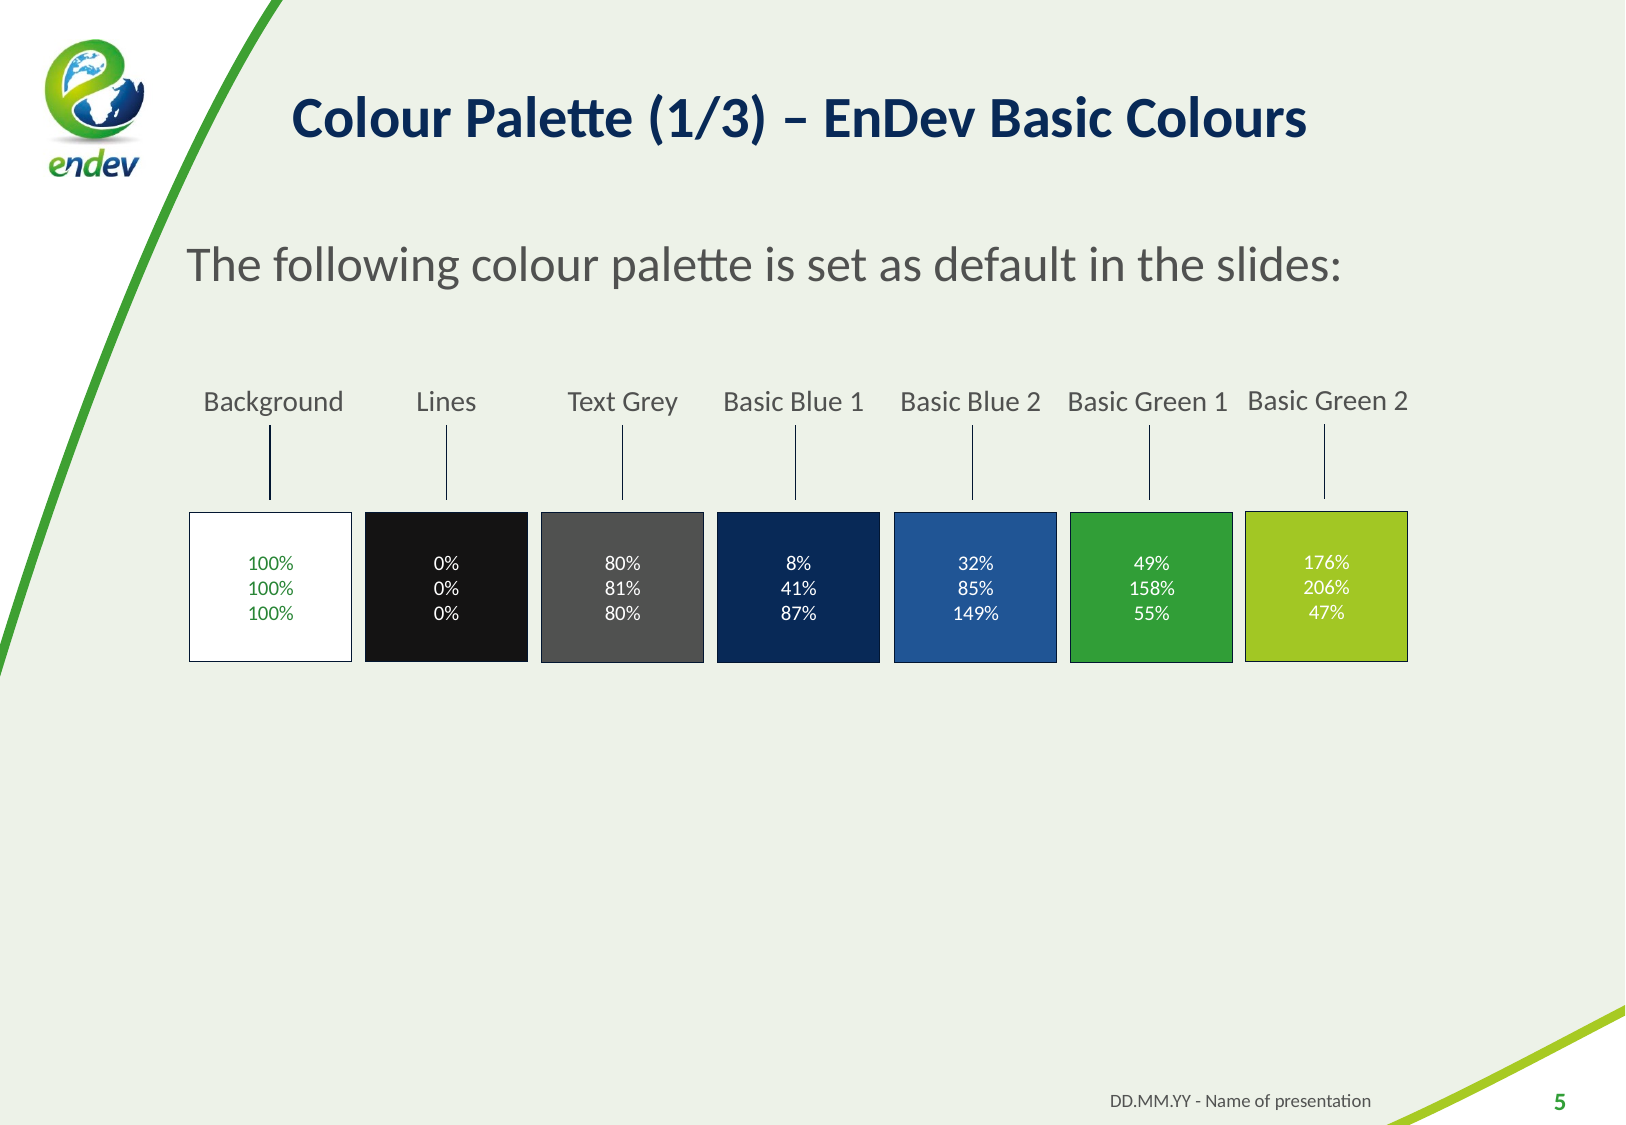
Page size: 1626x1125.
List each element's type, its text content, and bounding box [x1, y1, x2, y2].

text_box 32% 85% 149% [894, 512, 1057, 663]
text_box Basic Blue 1 [712, 387, 875, 425]
text_box Basic Blue 2 [889, 387, 1053, 425]
text_box Lines [365, 387, 528, 425]
text_box 49% 158% 55% [1070, 512, 1233, 663]
text_box Background [192, 387, 356, 425]
text_box 8% 41% 87% [717, 512, 880, 663]
text_box Basic Green 1 [1066, 387, 1230, 425]
text_box Basic Green 2 [1246, 386, 1410, 424]
footer DD.MM.YY - Name of presentation [871, 1074, 1387, 1125]
slide_number 5 [1516, 1074, 1604, 1125]
title Colour Palette (1/3) – EnDev Basic Colours [292, 7, 1557, 158]
text_box 0% 0% 0% [365, 512, 528, 662]
text_box Text Grey [541, 387, 704, 425]
text_box 176% 206% 47% [1245, 511, 1408, 662]
text_box 80% 81% 80% [541, 512, 704, 663]
text_box 100% 100% 100% [189, 512, 352, 662]
picture [32, 39, 157, 177]
list The following colour palette is set as default in the slides: [186, 231, 1545, 1075]
